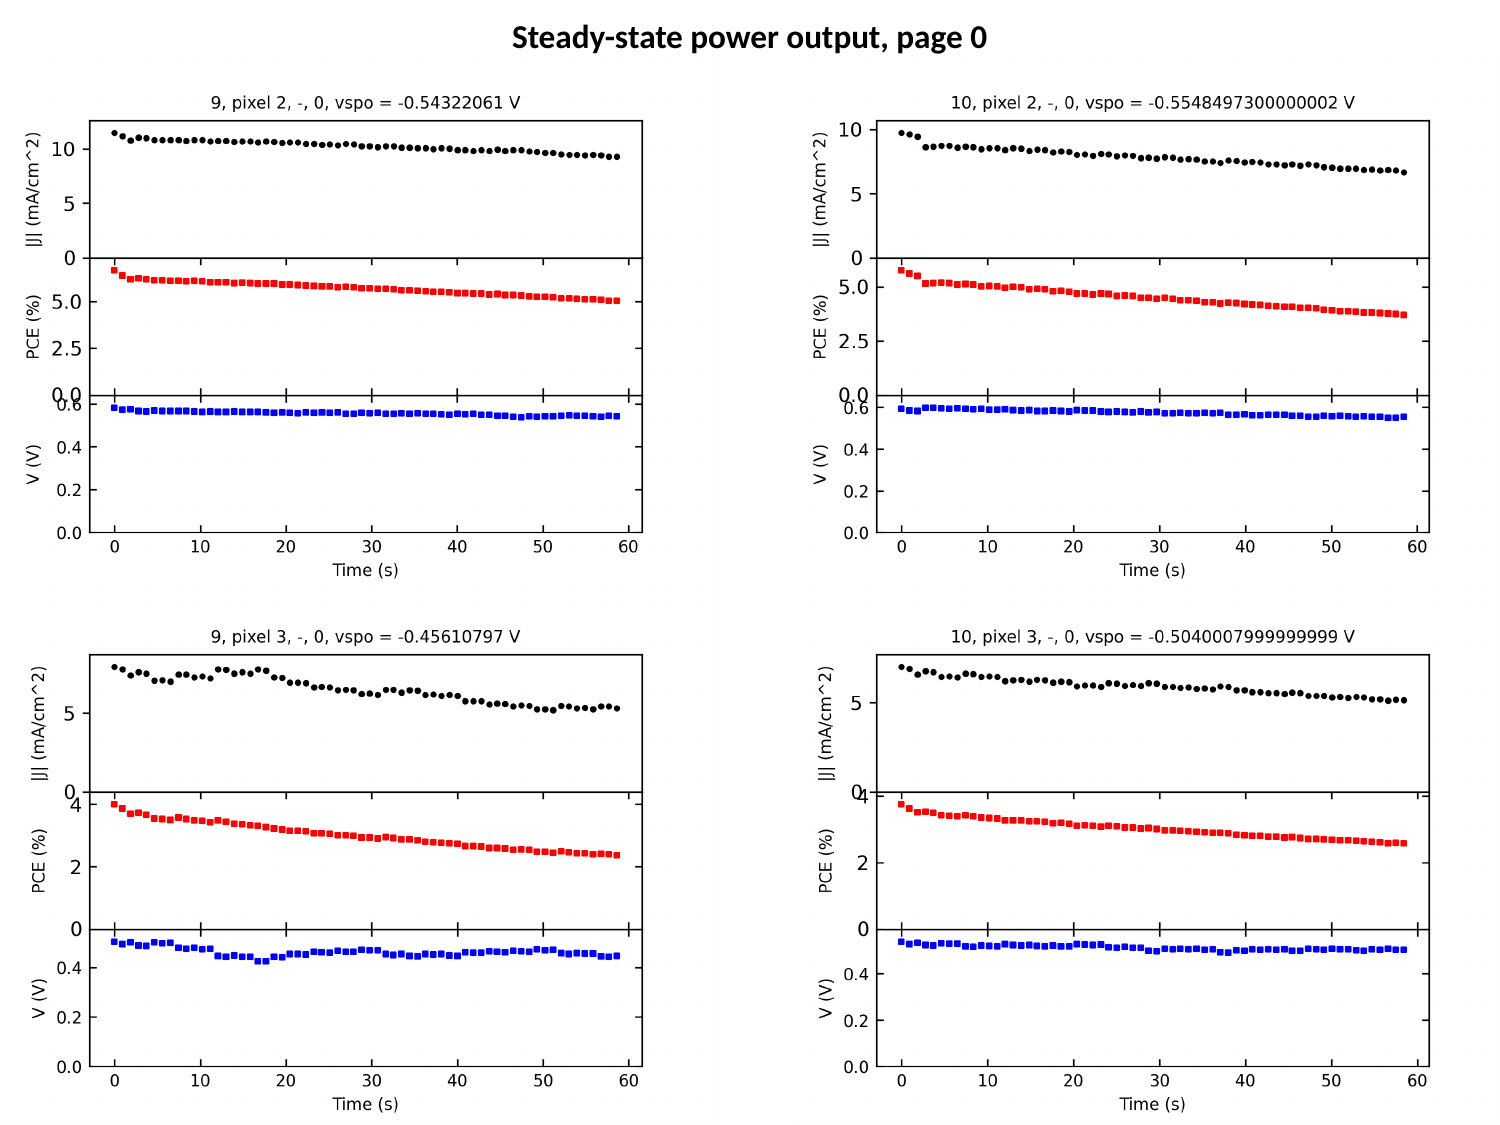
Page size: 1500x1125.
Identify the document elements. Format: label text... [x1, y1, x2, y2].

picture [0, 56, 713, 1125]
picture [787, 56, 1500, 1125]
title Steady-state power output, page 0 [0, 0, 1500, 75]
